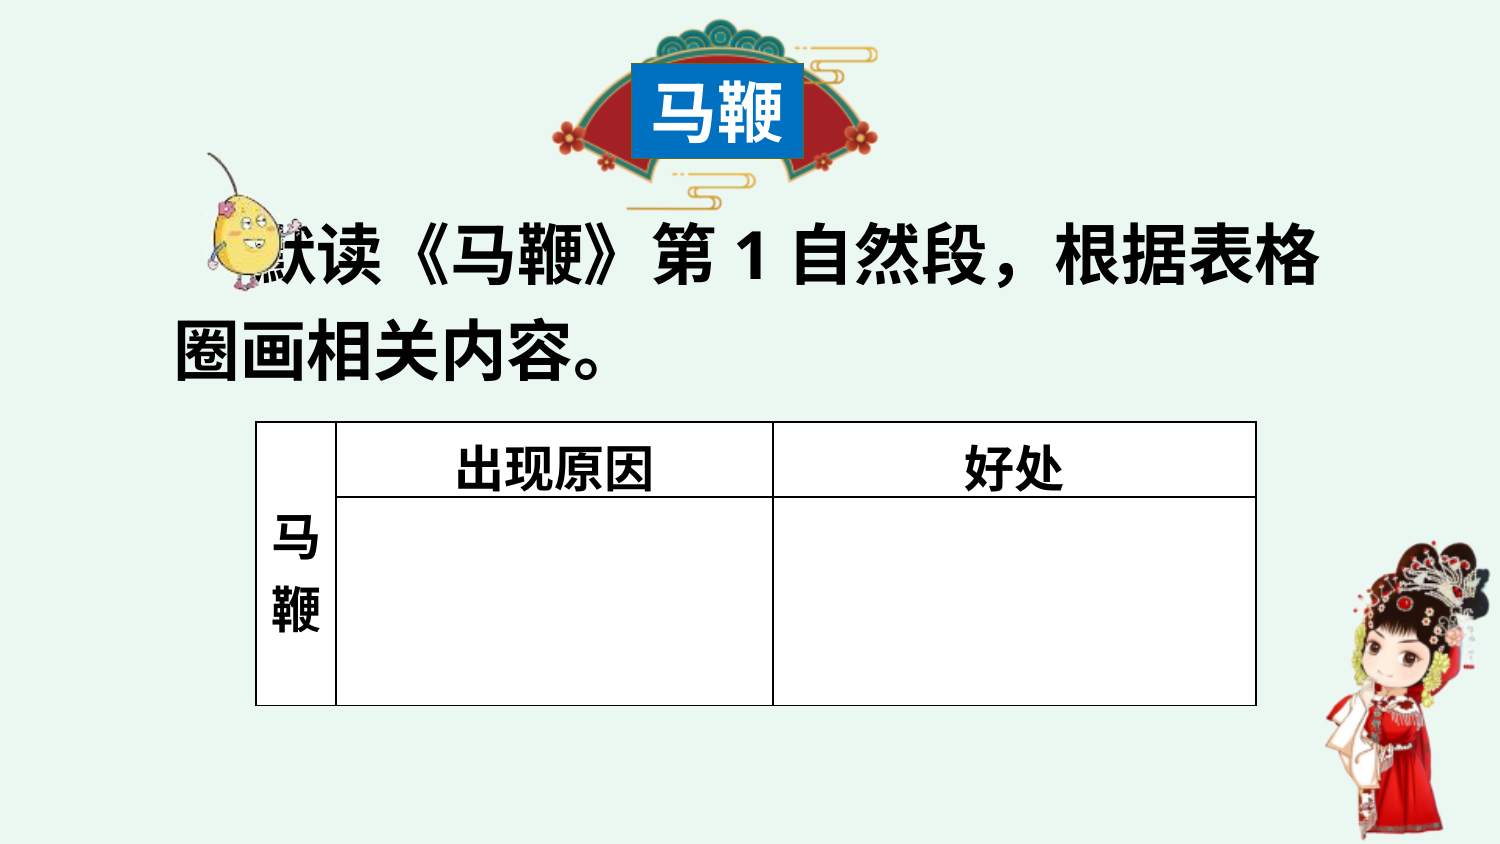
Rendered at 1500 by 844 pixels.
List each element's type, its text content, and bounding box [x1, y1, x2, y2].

table_cell [774, 498, 1255, 705]
picture [1317, 535, 1500, 842]
picture [513, 0, 922, 224]
table_header 出现原因 [337, 423, 772, 496]
table_cell [337, 498, 772, 705]
table_header 好处 [774, 423, 1255, 496]
table_header 马鞭 [257, 423, 335, 705]
text_box 默读《马鞭》第1自然段，根据表格圈画相关内容。 [158, 189, 1376, 396]
picture [200, 148, 306, 296]
